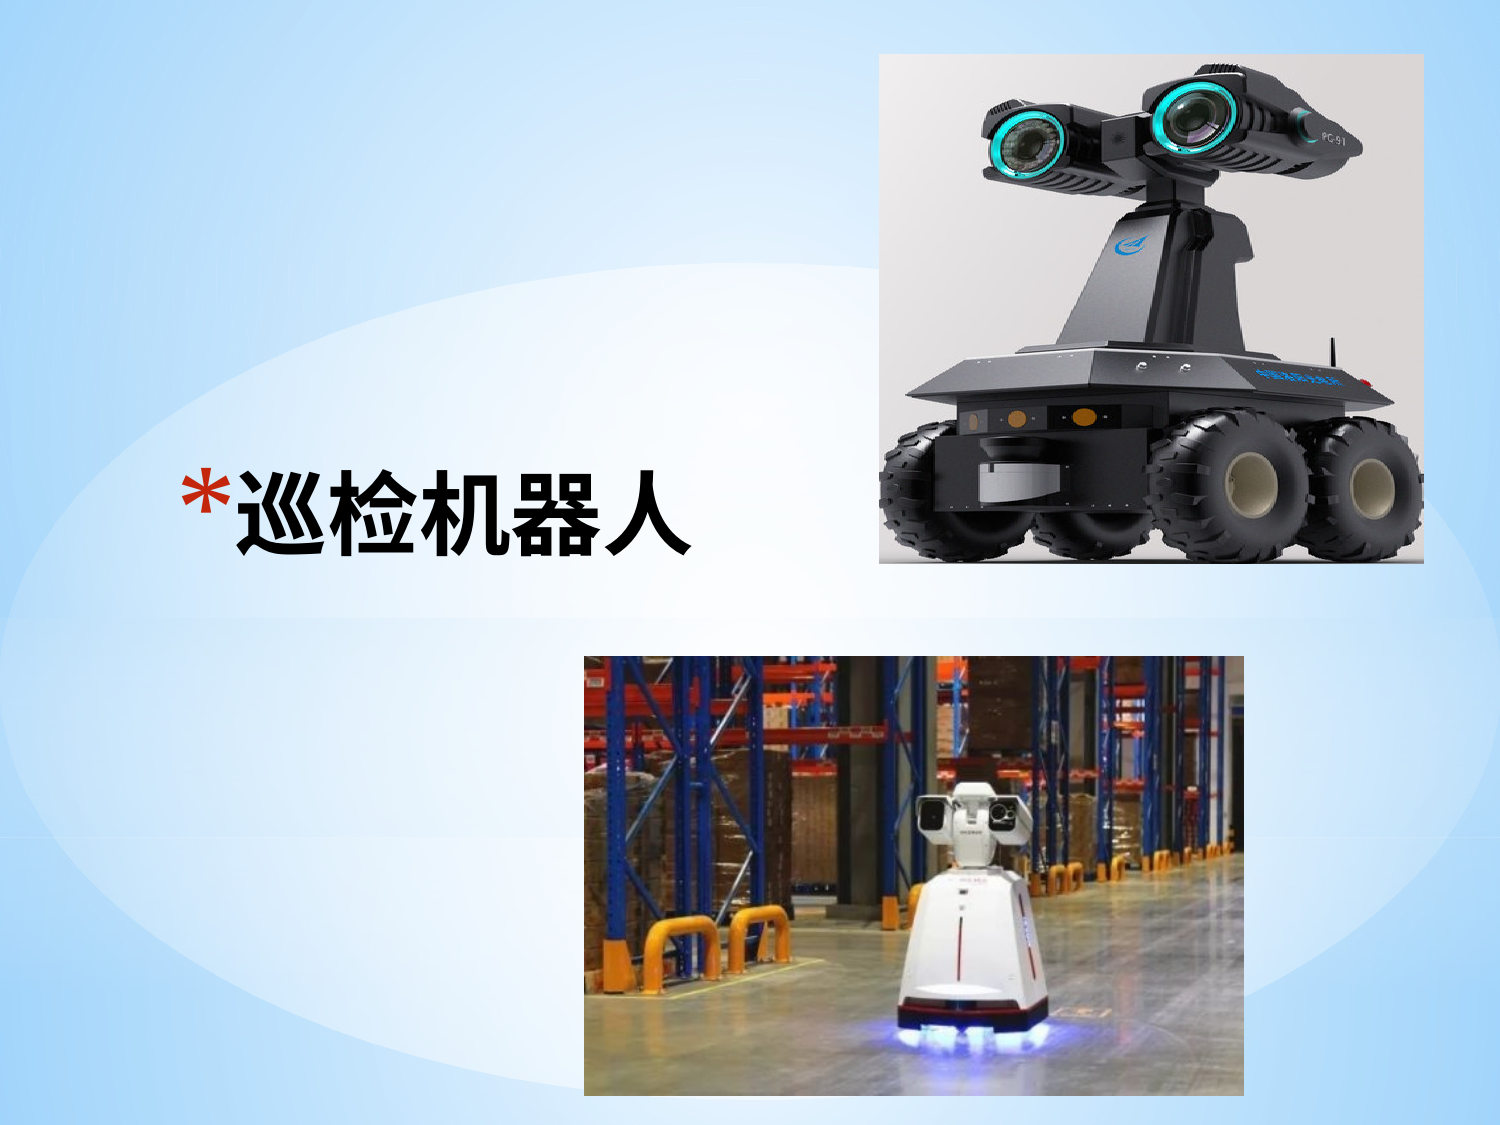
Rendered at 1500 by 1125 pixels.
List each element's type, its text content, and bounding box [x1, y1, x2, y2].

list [584, 656, 1244, 1096]
title 巡检机器人 [137, 362, 735, 575]
list [176, 573, 733, 925]
picture [879, 54, 1424, 564]
